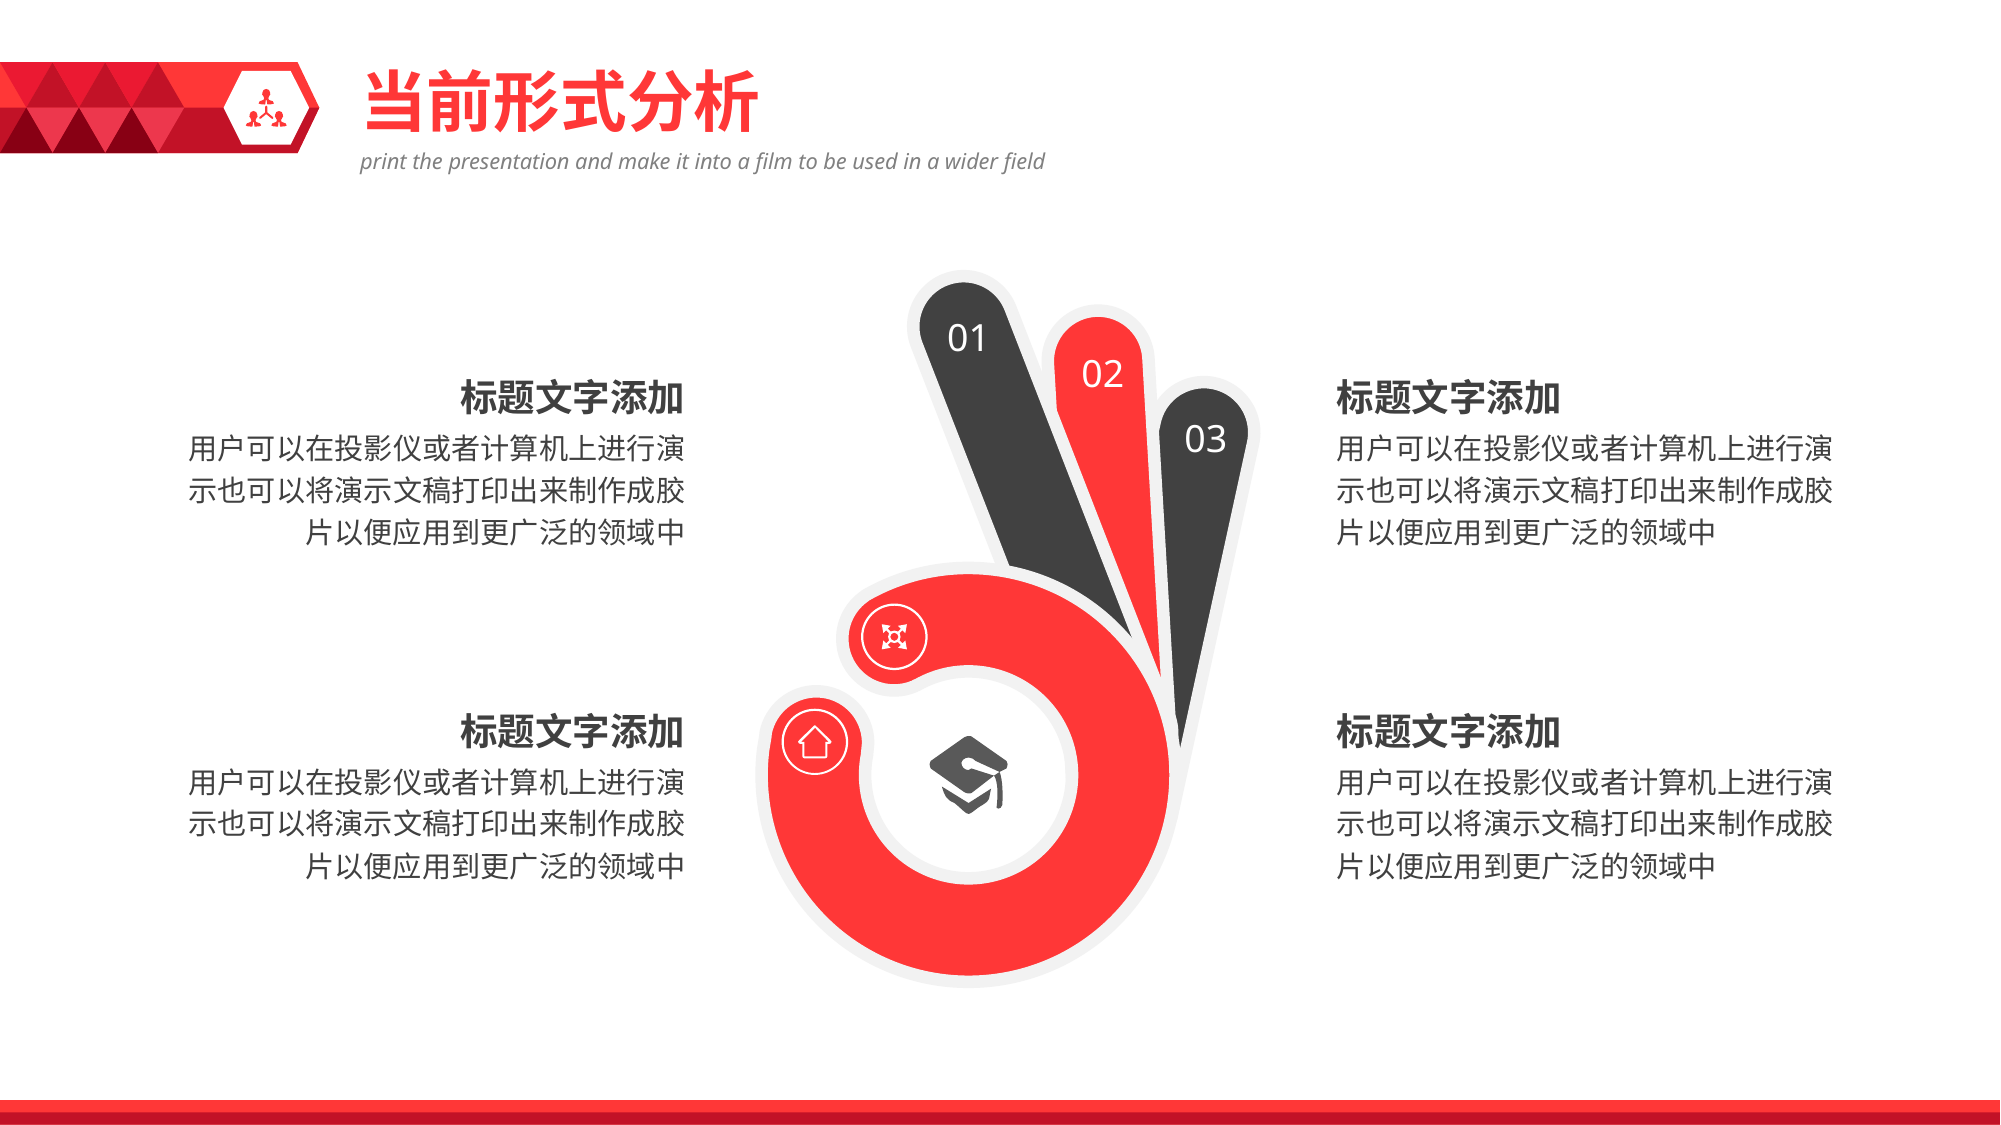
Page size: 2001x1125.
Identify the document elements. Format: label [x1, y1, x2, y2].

text_box [1322, 357, 1853, 559]
text_box [345, 52, 1148, 180]
text_box [169, 357, 701, 559]
text_box [169, 691, 701, 892]
text_box [761, 261, 1241, 982]
text_box [1322, 691, 1853, 892]
